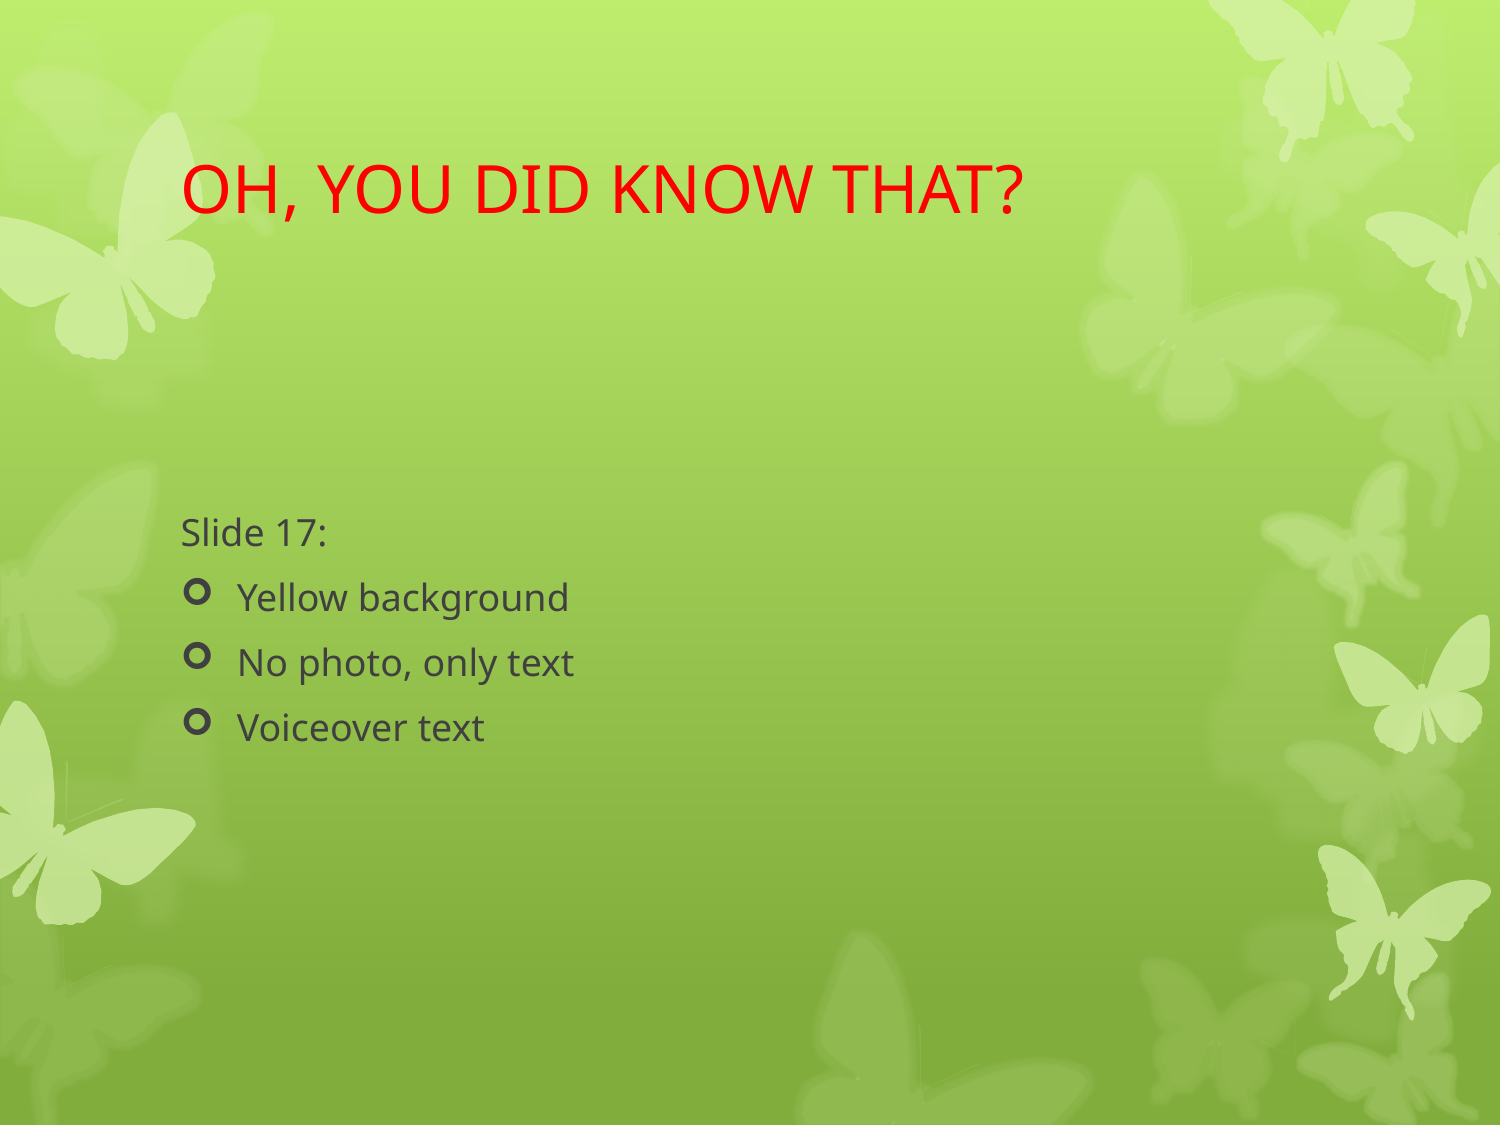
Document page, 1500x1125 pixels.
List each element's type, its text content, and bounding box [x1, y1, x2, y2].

title OH, YOU DID KNOW THAT? [165, 110, 1335, 263]
list Slide 17: Yellow background No photo, only text Voiceover text [165, 296, 1335, 962]
